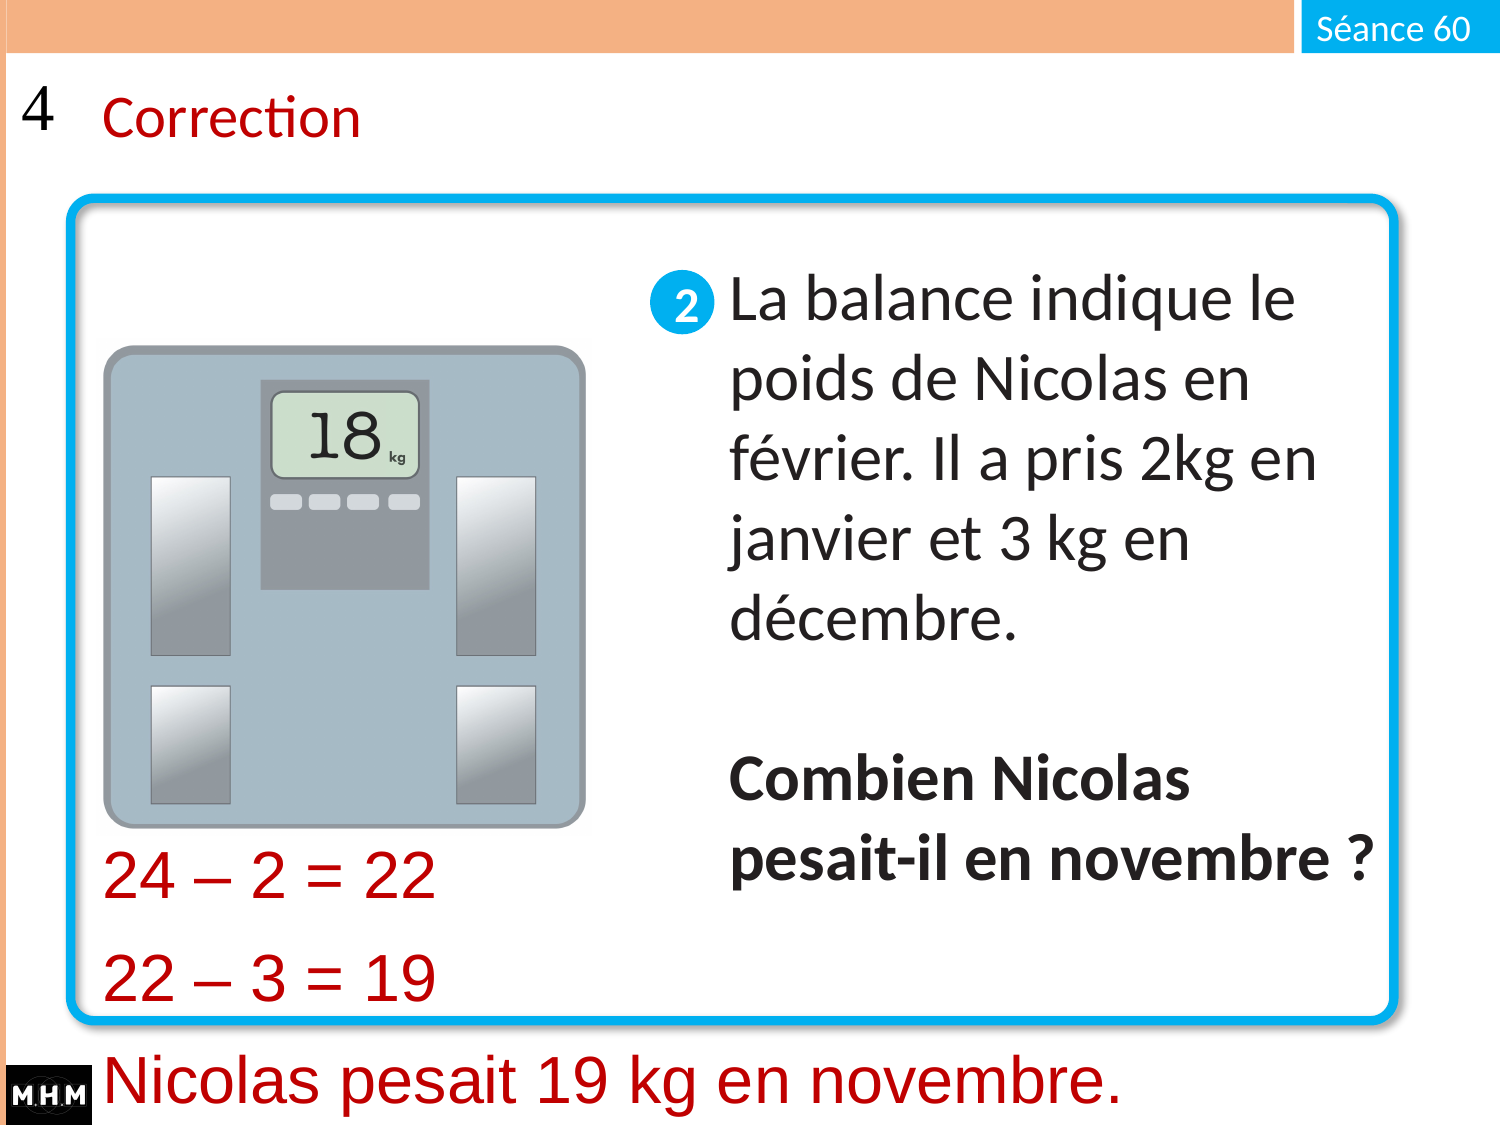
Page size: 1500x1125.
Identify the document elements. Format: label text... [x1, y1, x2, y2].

text_box 2 [649, 268, 716, 336]
title Correction [87, 32, 1382, 158]
picture [6, 1065, 87, 1125]
text_box [69, 197, 1395, 1021]
text_box 24 – 2 = 22 22 – 3 = 19 Nicolas pesait 19 kg en novembre. [87, 819, 1394, 1125]
picture [96, 338, 592, 836]
